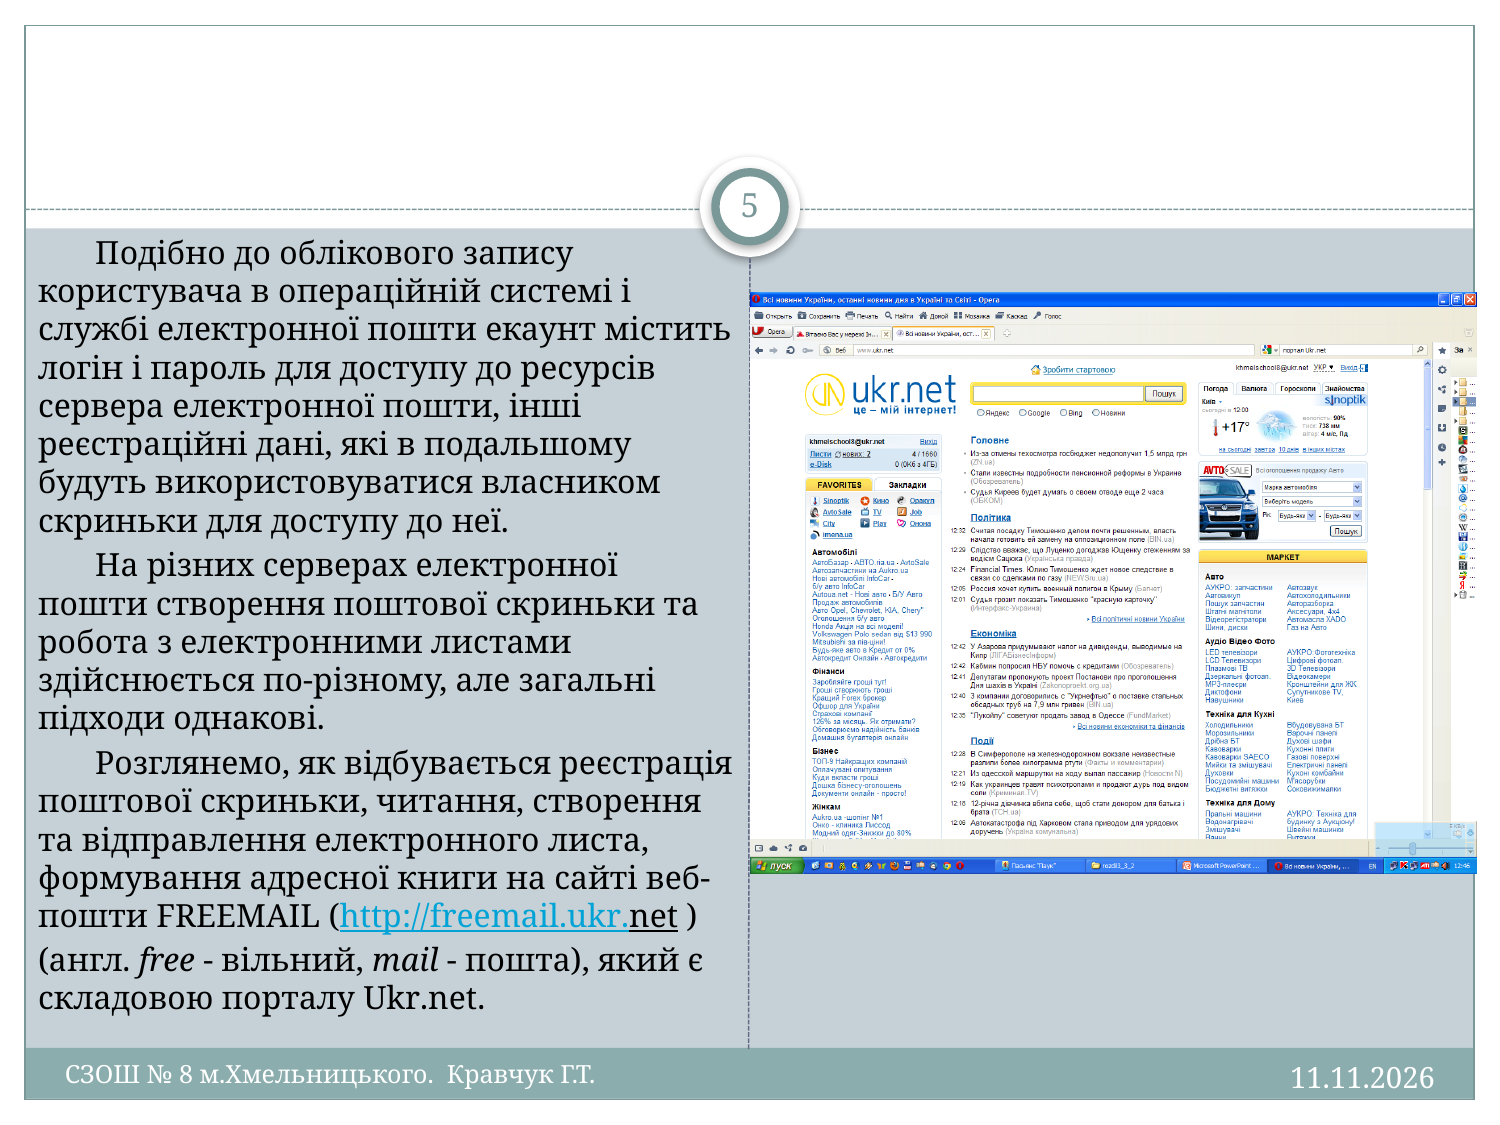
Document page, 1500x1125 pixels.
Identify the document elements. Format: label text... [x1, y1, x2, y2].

slide_number 5 [712, 170, 788, 243]
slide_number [950, 1051, 1450, 1112]
list Подібно до облікового запису користувача в операційній системі і службі електронної пошти екаунт містить логін і пароль для доступу до ресурсів сервера електронної пошти, інші реєстраційні дані, які в подальшому будуть використовуватися власником скриньки для доступу до неї. На різних серверах електронної пошти створення поштової скриньки та робота з електронними листами здійснюється по-різному, але загальні підходи однакові. Розглянемо, як відбувається реєстрація поштової скриньки, читання, створення та відправлення електронного листа, формування адресної книги на сайті веб-пошти FREEMAIL (http://freemail.ukr.net ) (англ. free - вільний, mail - пошта), який є складовою порталу Ukr.net. [23, 224, 750, 1043]
footer СЗОШ № 8 м.Хмельницького. Кравчук Г.Т. [50, 1051, 638, 1112]
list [749, 292, 1477, 875]
